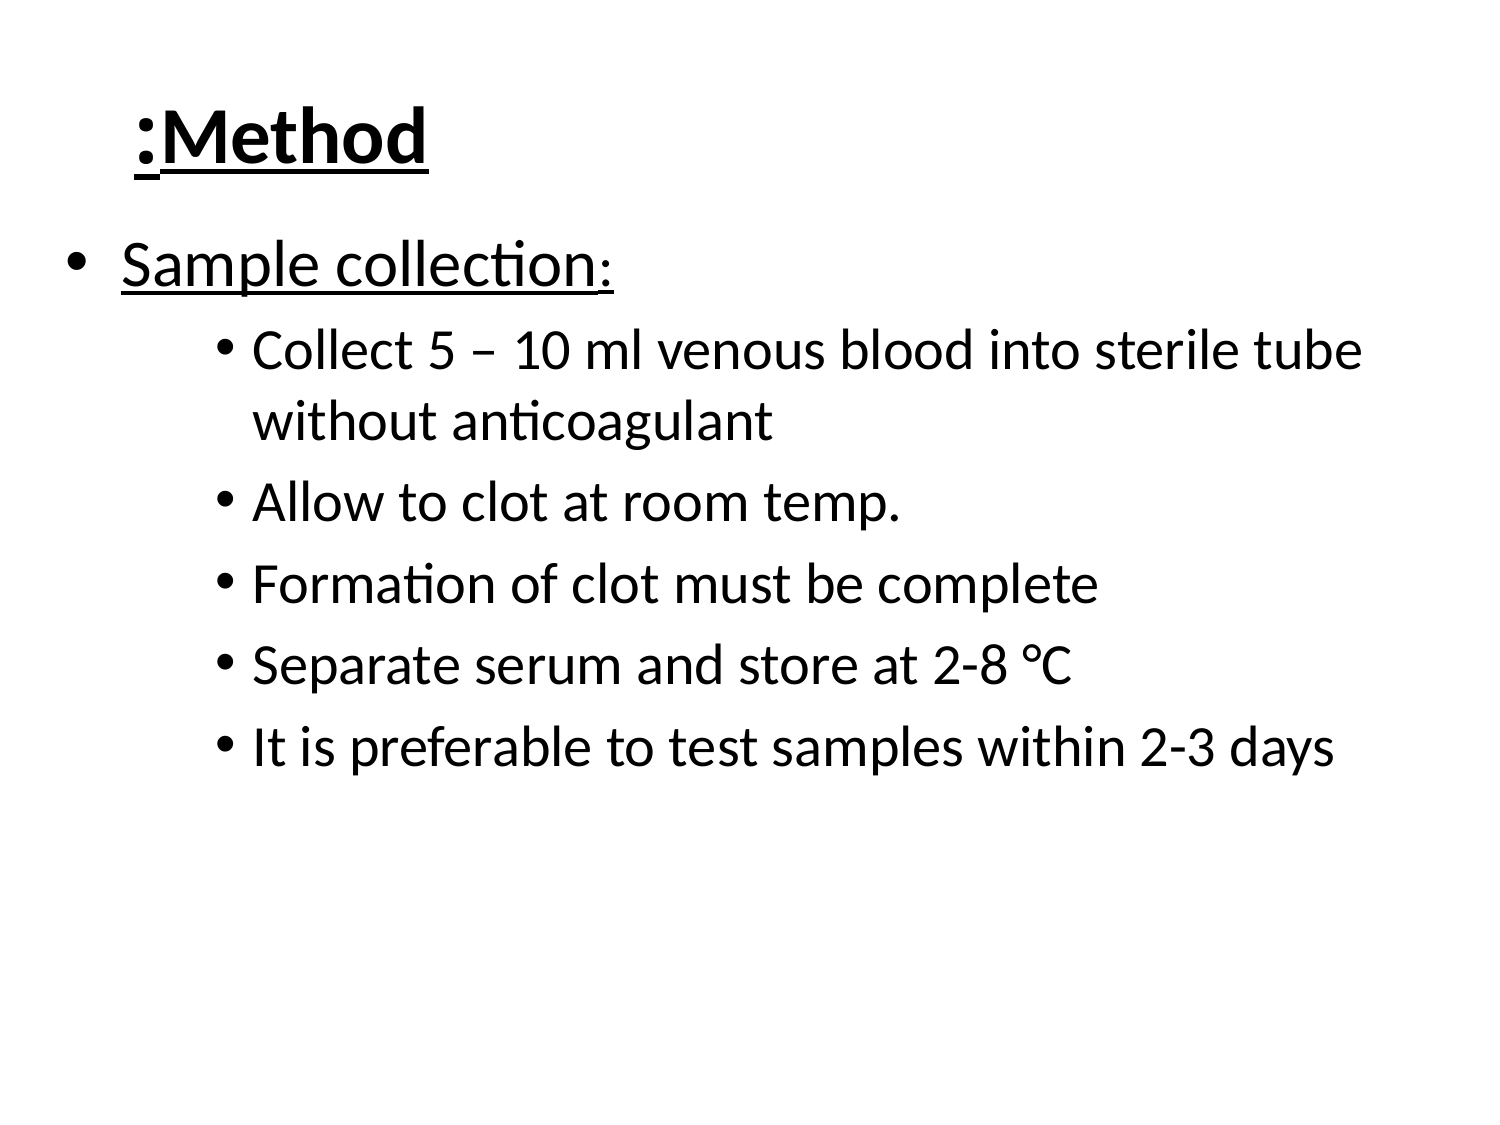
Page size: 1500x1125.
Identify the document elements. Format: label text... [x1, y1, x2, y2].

list Sample collection: Collect 5 – 10 ml venous blood into sterile tube without anticoagulant Allow to clot at room temp. Formation of clot must be complete Separate serum and store at 2-8 °C It is preferable to test samples within 2-3 days [50, 212, 1425, 888]
title Method: [75, 75, 488, 188]
